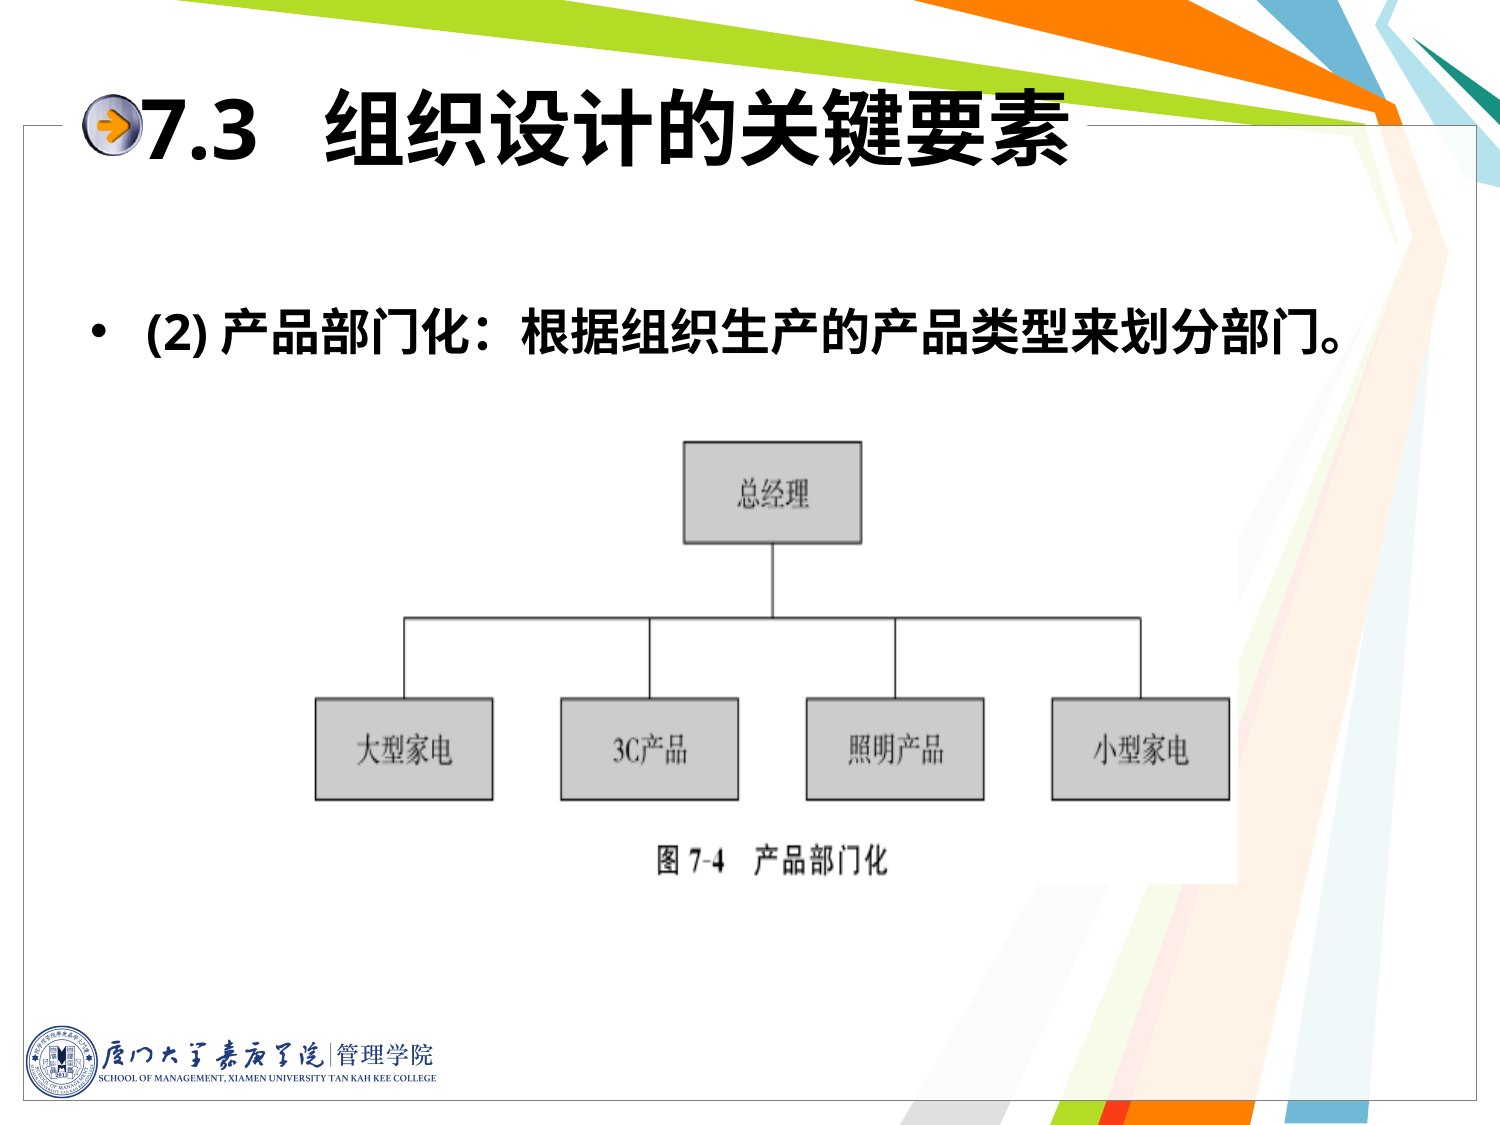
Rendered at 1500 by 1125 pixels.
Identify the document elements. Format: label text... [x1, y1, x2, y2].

picture [312, 412, 1238, 884]
picture [82, 94, 125, 156]
title 7.3 组织设计的关键要素 [125, 32, 1159, 220]
picture [24, 1024, 438, 1100]
list (2)产品部门化：根据组织生产的产品类型来划分部门。 [75, 262, 1425, 1005]
